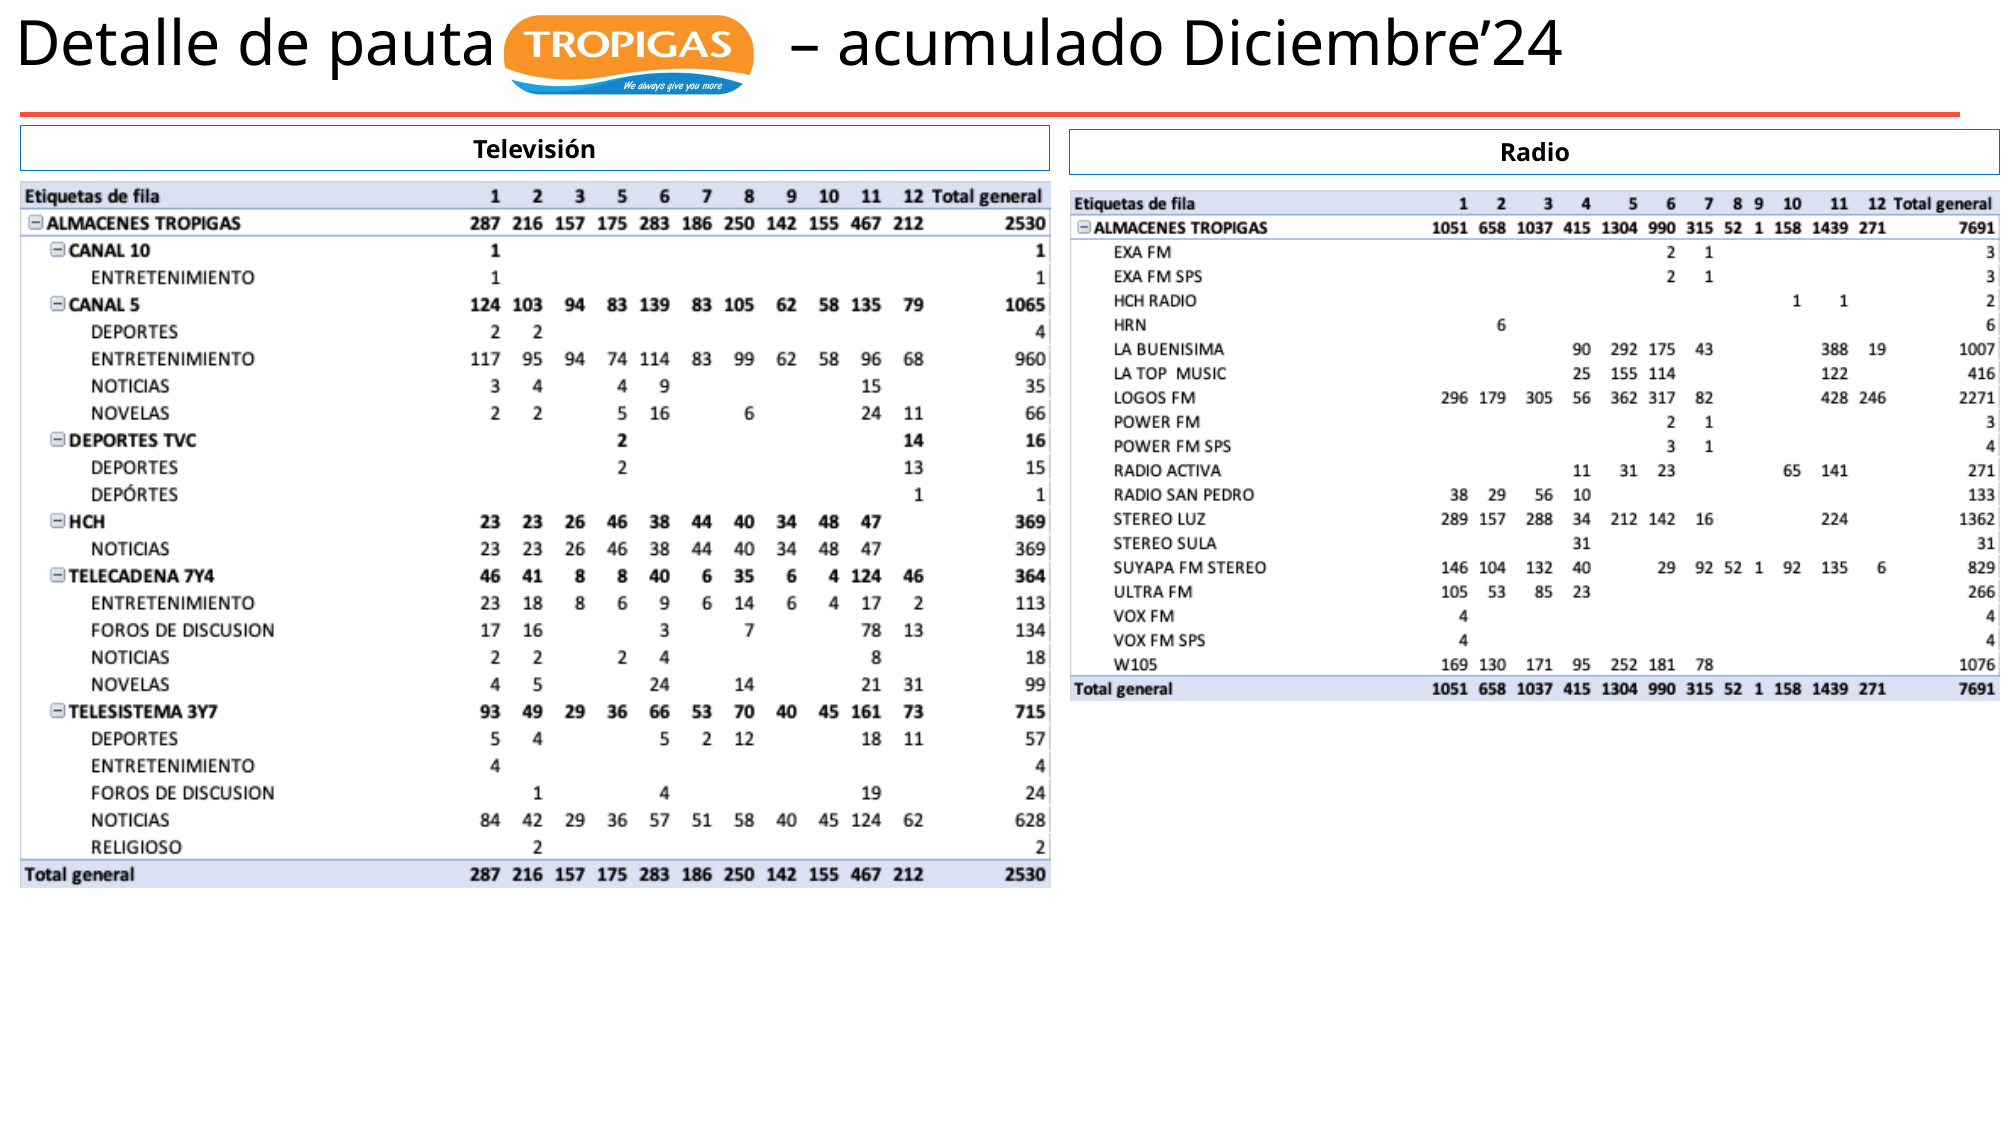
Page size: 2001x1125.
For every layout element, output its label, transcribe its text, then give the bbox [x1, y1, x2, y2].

text_box Detalle de pauta – acumulado Diciembre’24 [0, 0, 2000, 92]
picture [20, 181, 1051, 888]
text_box Radio [1069, 129, 2000, 175]
text_box Televisión [20, 125, 1050, 171]
picture [1070, 190, 2000, 701]
picture [499, 8, 757, 102]
